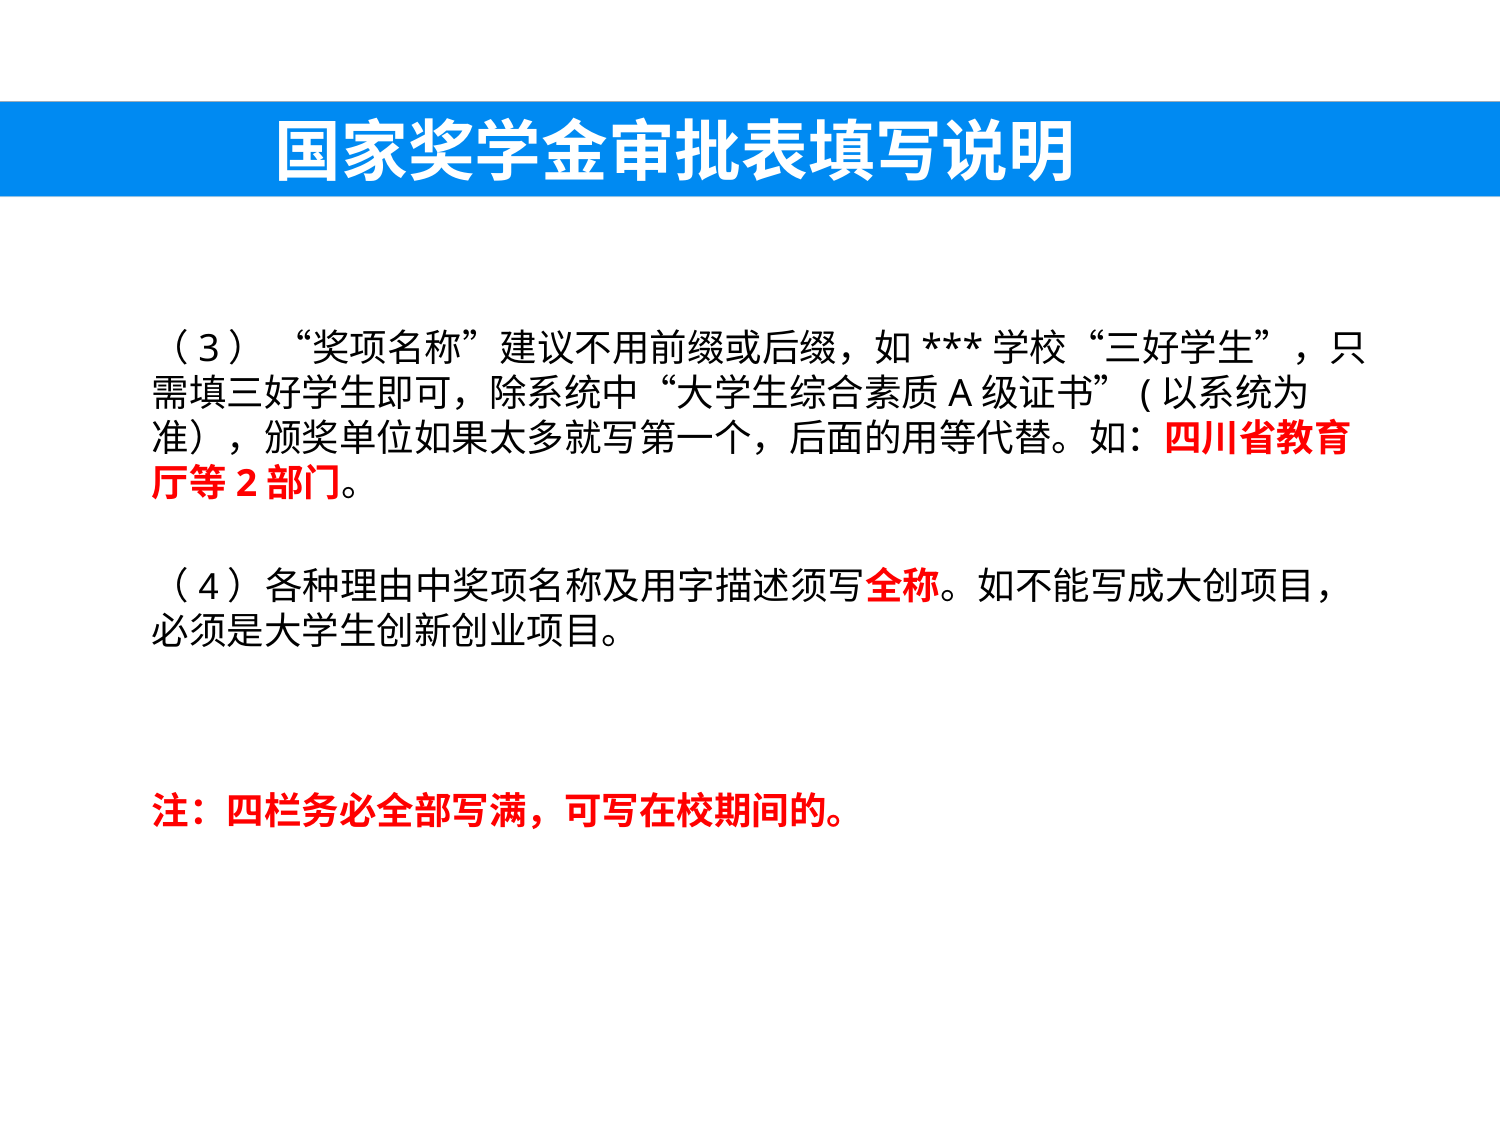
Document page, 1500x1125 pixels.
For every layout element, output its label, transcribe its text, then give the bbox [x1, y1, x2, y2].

text_box （3） “奖项名称”建议不用前缀或后缀，如***学校“三好学生”，只需填三好学生即可，除系统中“大学生综合素质A级证书”(以系统为准），颁奖单位如果太多就写第一个，后面的用等代替。如：四川省教育厅等2部门。 （4）各种理由中奖项名称及用字描述须写全称。如不能写成大创项目，必须是大学生创新创业项目。 注：四栏务必全部写满，可写在校期间的。 [137, 259, 1393, 840]
text_box 国家奖学金审批表填写说明 [0, 101, 1500, 197]
